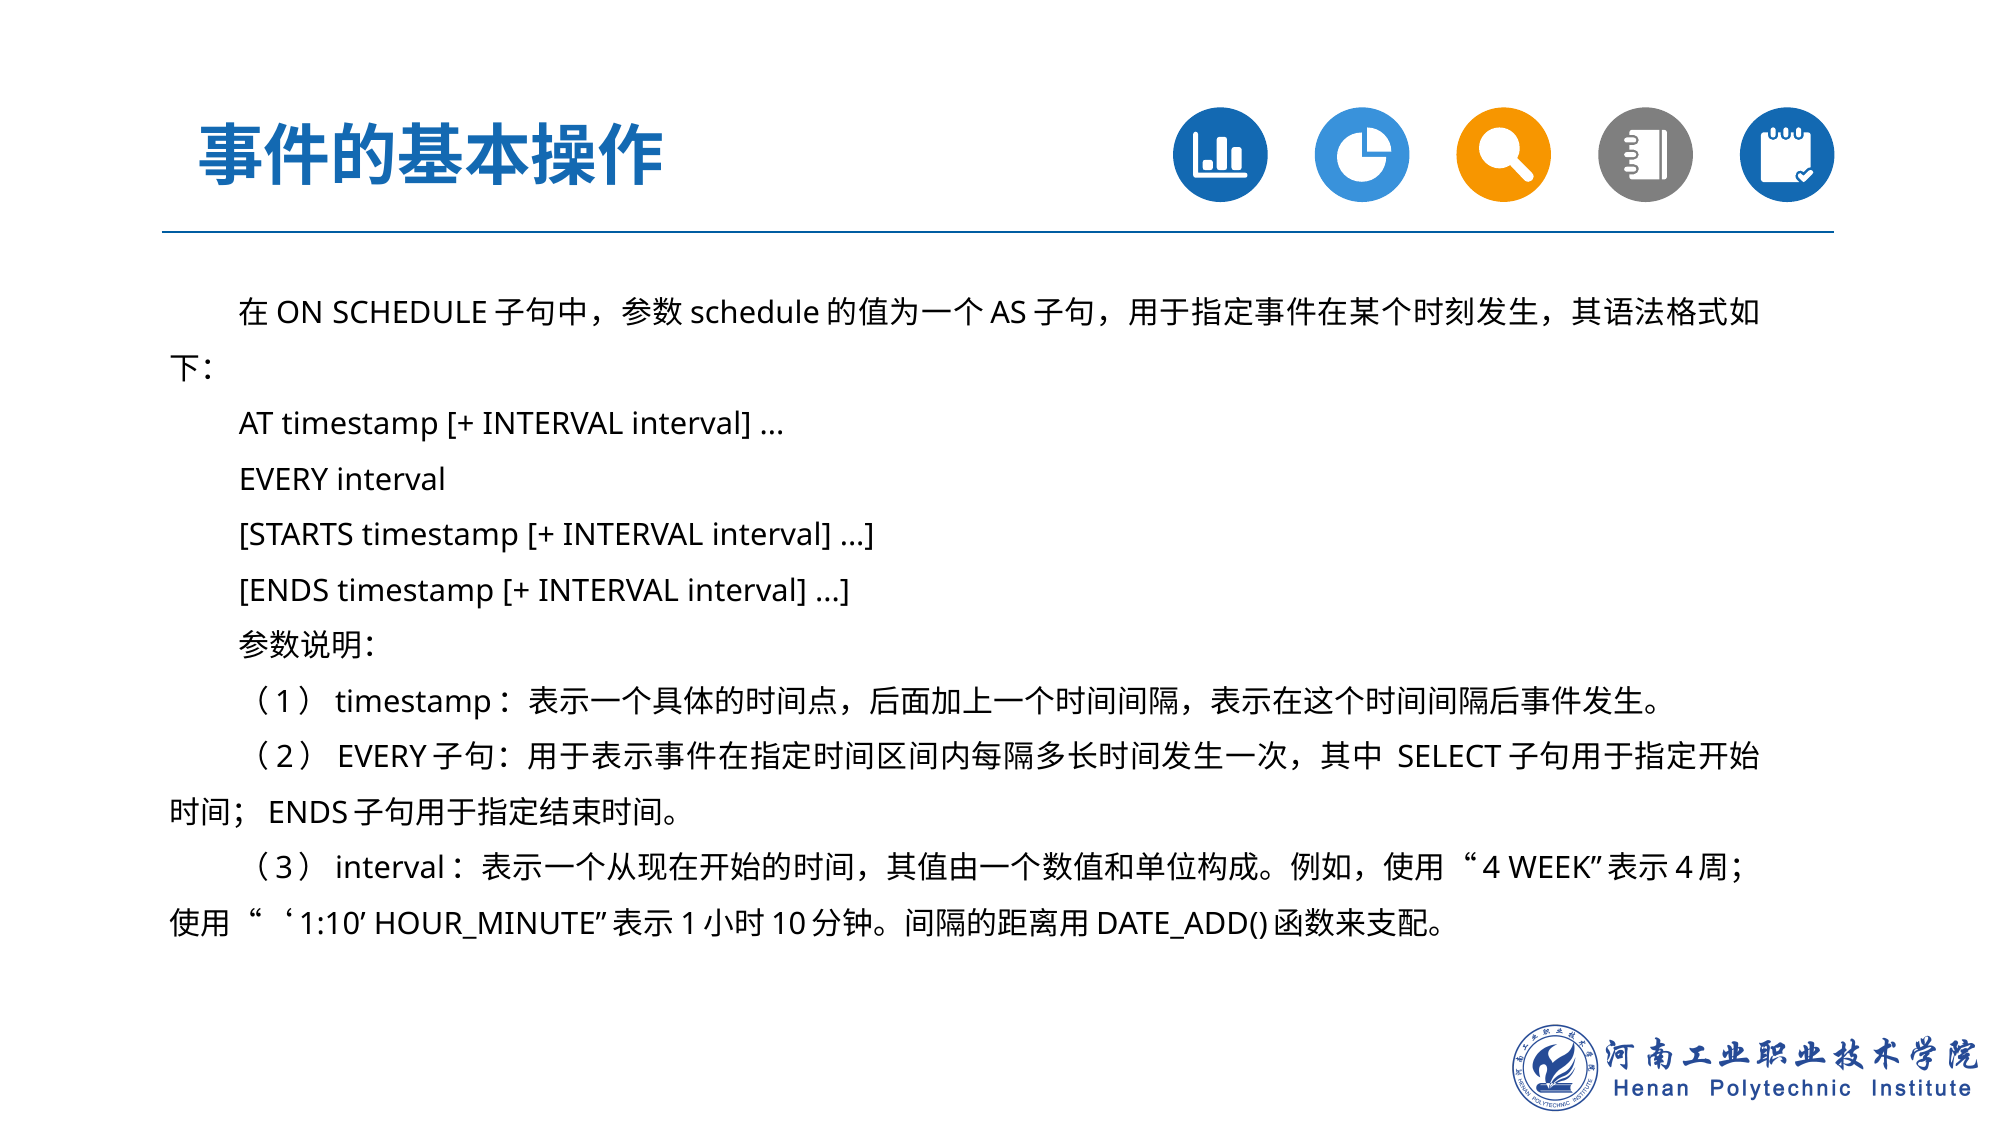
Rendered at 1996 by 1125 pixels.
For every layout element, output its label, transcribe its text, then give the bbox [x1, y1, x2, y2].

text_box 事件的基本操作 [110, 93, 752, 203]
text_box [1456, 107, 1552, 203]
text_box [1598, 107, 1694, 203]
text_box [1172, 107, 1268, 203]
picture [1493, 1020, 1984, 1118]
text_box 在ON SCHEDULE子句中，参数schedule的值为一个AS子句，用于指定事件在某个时刻发生，其语法格式如下： AT timestamp [+ INTERVAL interval] ... EVERY interval [STARTS timestamp [+ INTERVAL interval] ...] [ENDS timestamp [+ INTERVAL interval] ...] 参数说明： （1）timestamp：表示一个具体的时间点，后面加上一个时间间隔，表示在这个时间间隔后事件发生。 （2）EVERY子句：用于表示事件在指定时间区间内每隔多长时间发生一次，其中 SELECT子句用于指定开始时间；ENDS子句用于指定结束时间。 （3）interval：表示一个从现在开始的时间，其值由一个数值和单位构成。例如，使用“4 WEEK”表示4周；使用“‘1:10’ HOUR_MINUTE”表示1小时10分钟。间隔的距离用DATE_ADD()函数来支配。 [149, 264, 1781, 948]
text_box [1739, 107, 1835, 203]
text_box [1314, 107, 1410, 203]
